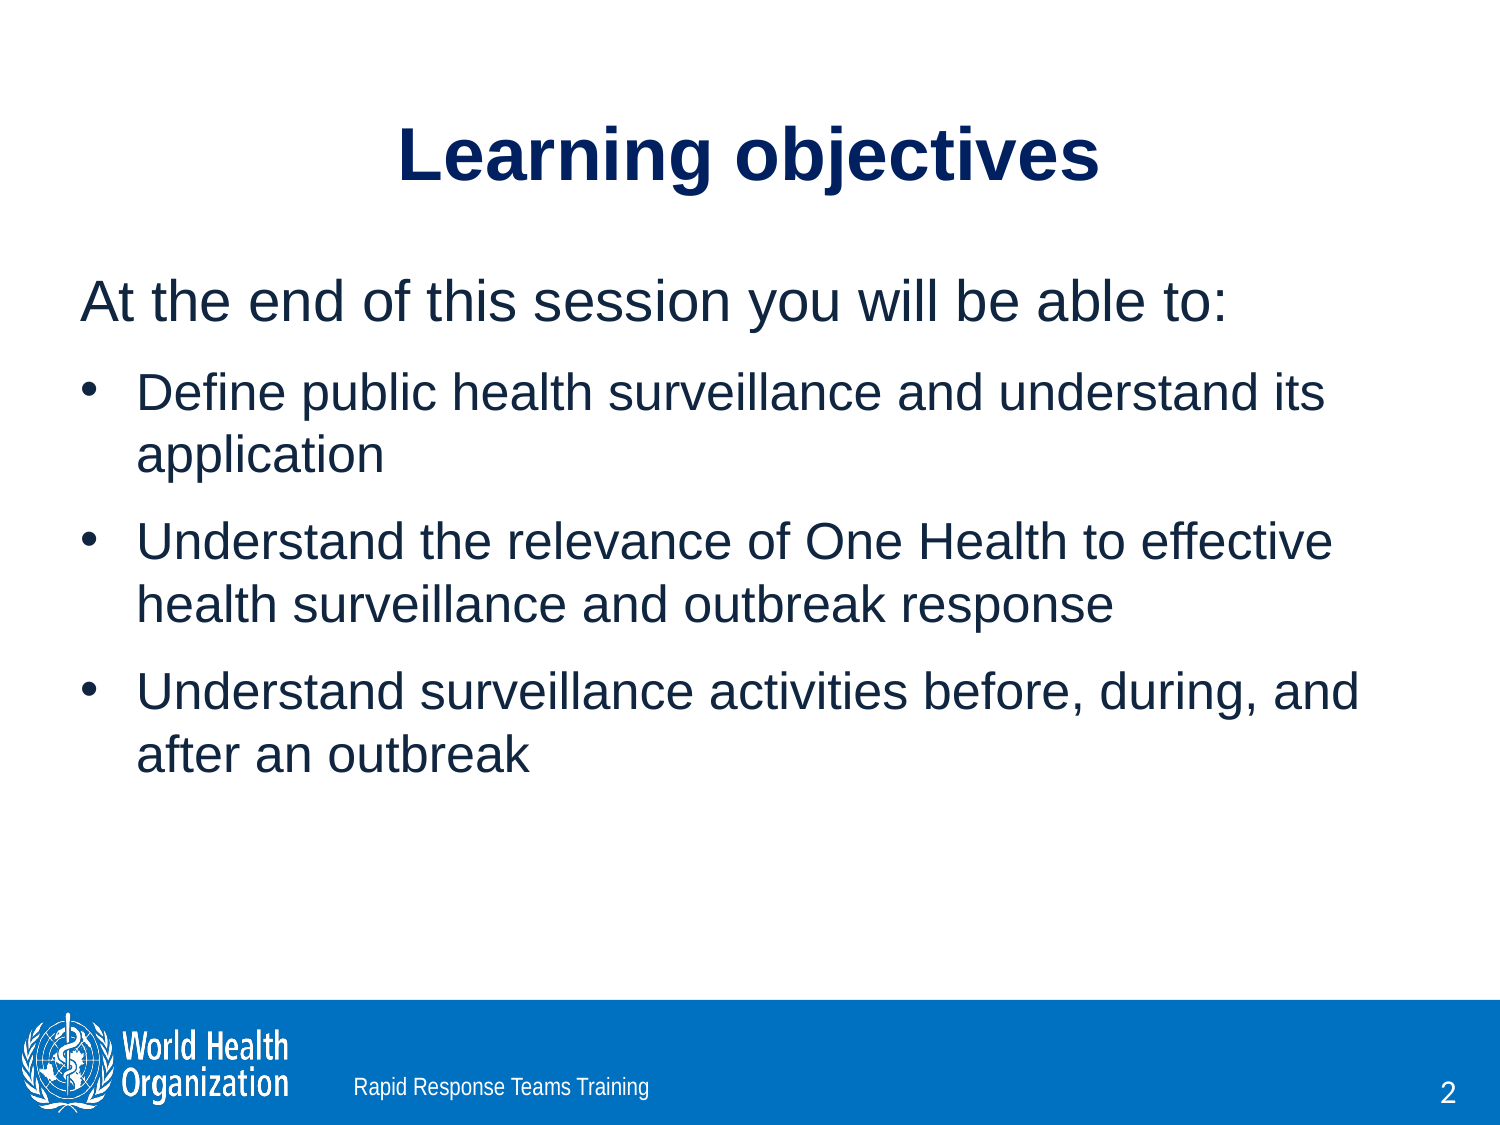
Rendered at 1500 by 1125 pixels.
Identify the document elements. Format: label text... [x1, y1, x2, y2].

list At the end of this session you will be able to: Define public health surveillance and understand its application Understand the relevance of One Health to effective health surveillance and outbreak response Understand surveillance activities before, during, and after an outbreak [64, 255, 1459, 1012]
title Learning objectives [0, 92, 1500, 209]
picture [21, 1012, 288, 1113]
